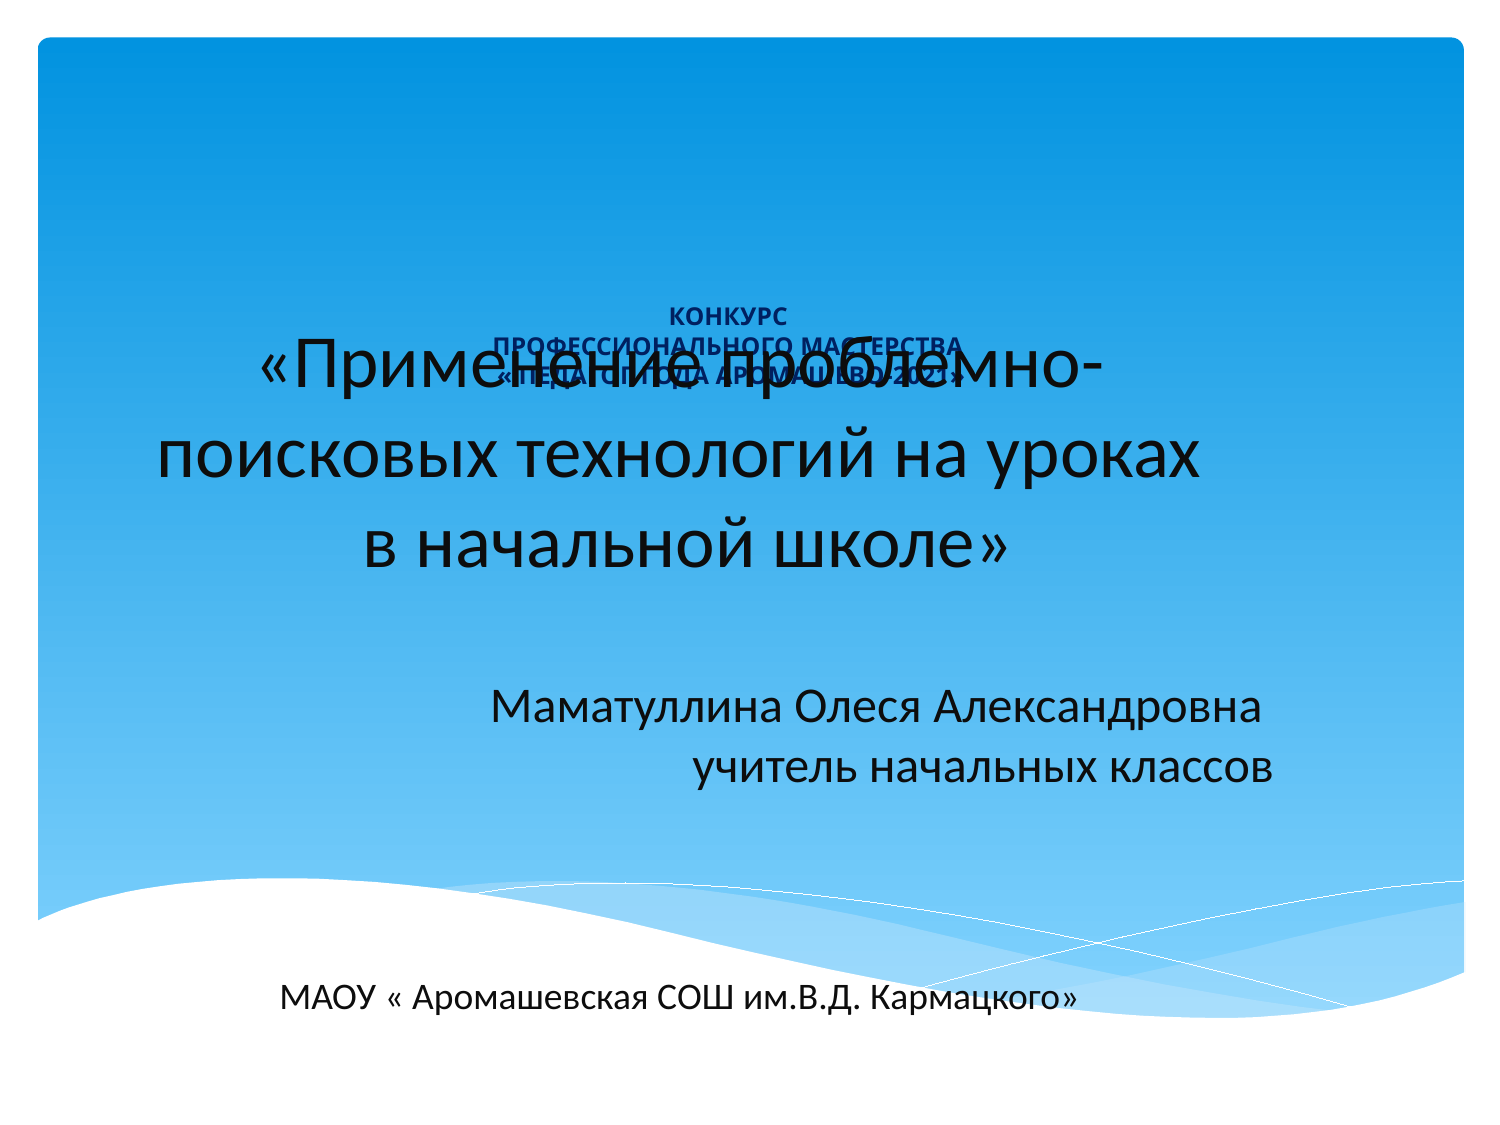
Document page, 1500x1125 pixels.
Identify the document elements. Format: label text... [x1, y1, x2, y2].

title Конкурс Профессионального мастерства « Педагог года Аромашево-2021» [87, 292, 1376, 657]
subtitle [1289, 657, 1413, 1012]
text_box «Применение проблемно-поисковых технологий на уроках в начальной школе» Маматуллина Олеся Александровна учитель начальных классов МАОУ « Аромашевская СОШ им.В.Д. Кармацкого» [70, 304, 1289, 1125]
